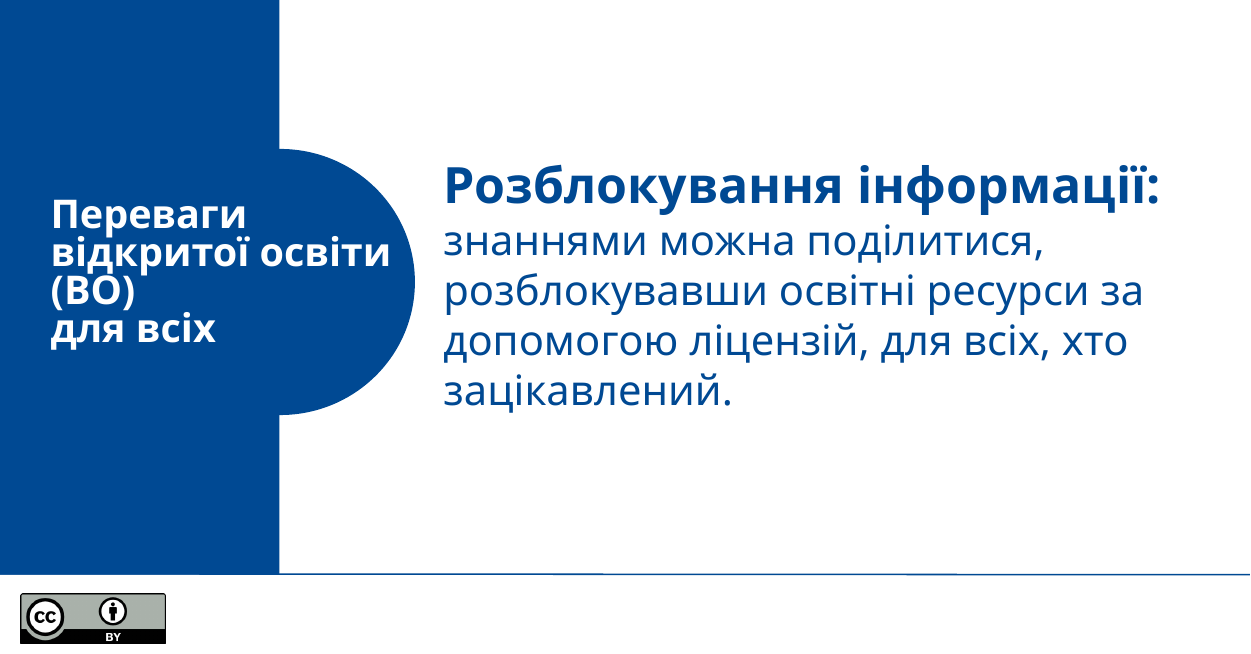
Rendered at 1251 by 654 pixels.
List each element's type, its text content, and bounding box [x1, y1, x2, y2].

text_box Розблокування інформації: знаннями можна поділитися, розблокувавши освітні ресурси за допомогою ліцензій, для всіх, хто зацікавлений. [428, 138, 1178, 429]
picture [20, 592, 166, 645]
text_box [0, 582, 1250, 654]
text_box [0, 0, 280, 573]
text_box Переваги відкритої освіти (BO) для всіх [35, 183, 504, 365]
text_box [190, 148, 371, 183]
text_box [175, 365, 386, 416]
